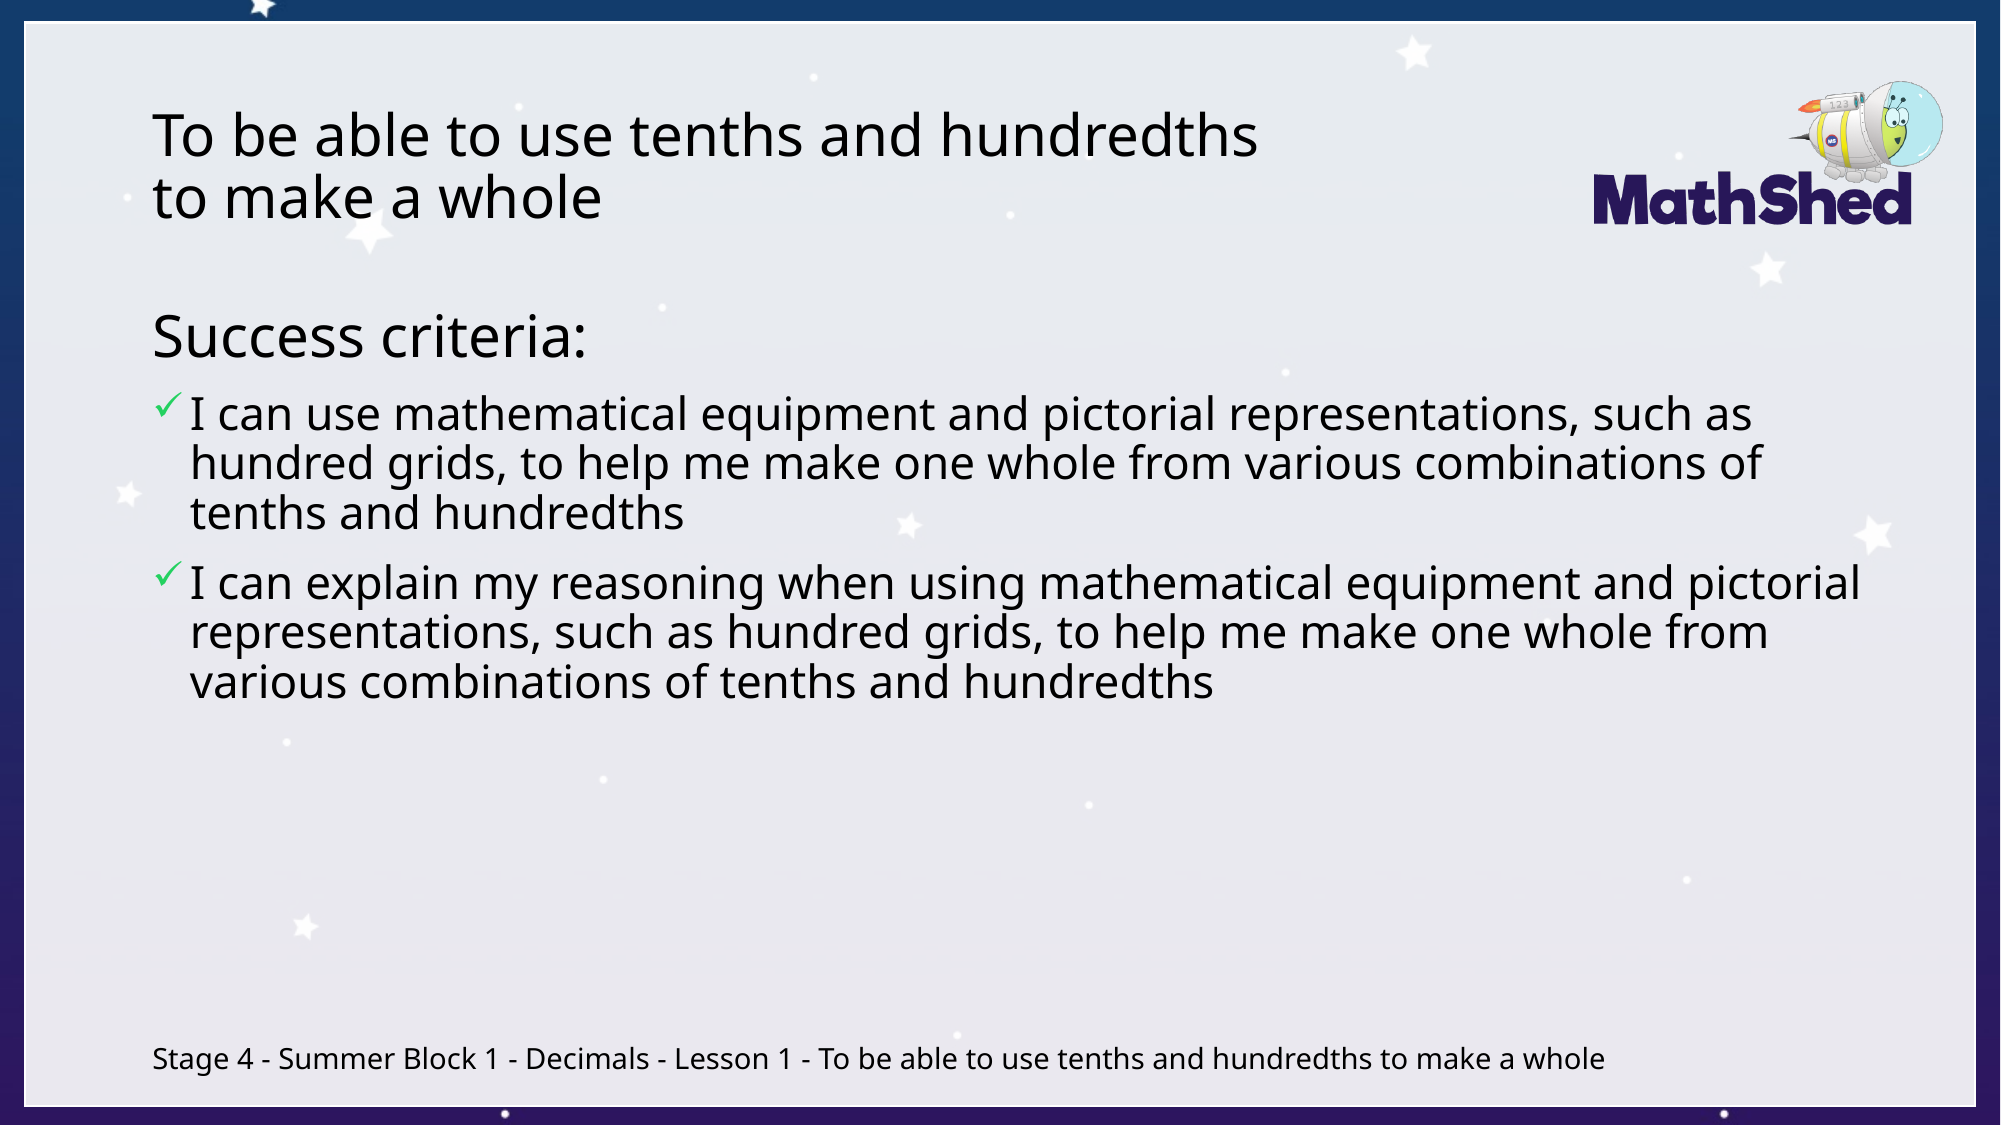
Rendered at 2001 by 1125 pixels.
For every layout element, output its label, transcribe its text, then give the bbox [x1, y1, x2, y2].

title To be able to use tenths and hundredths to make a whole [137, 59, 1578, 278]
list Success criteria: I can use mathematical equipment and pictorial representations, such as hundred grids, to help me make one whole from various combinations of tenths and hundredths I can explain my reasoning when using mathematical equipment and pictorial representations, such as hundred grids, to help me make one whole from various combinations of tenths and hundredths [137, 299, 1898, 1014]
picture [0, 0, 2001, 1125]
footer Stage 4 - Summer Block 1 - Decimals - Lesson 1 - To be able to use tenths and hundredths to make a whole [137, 1033, 2000, 1093]
